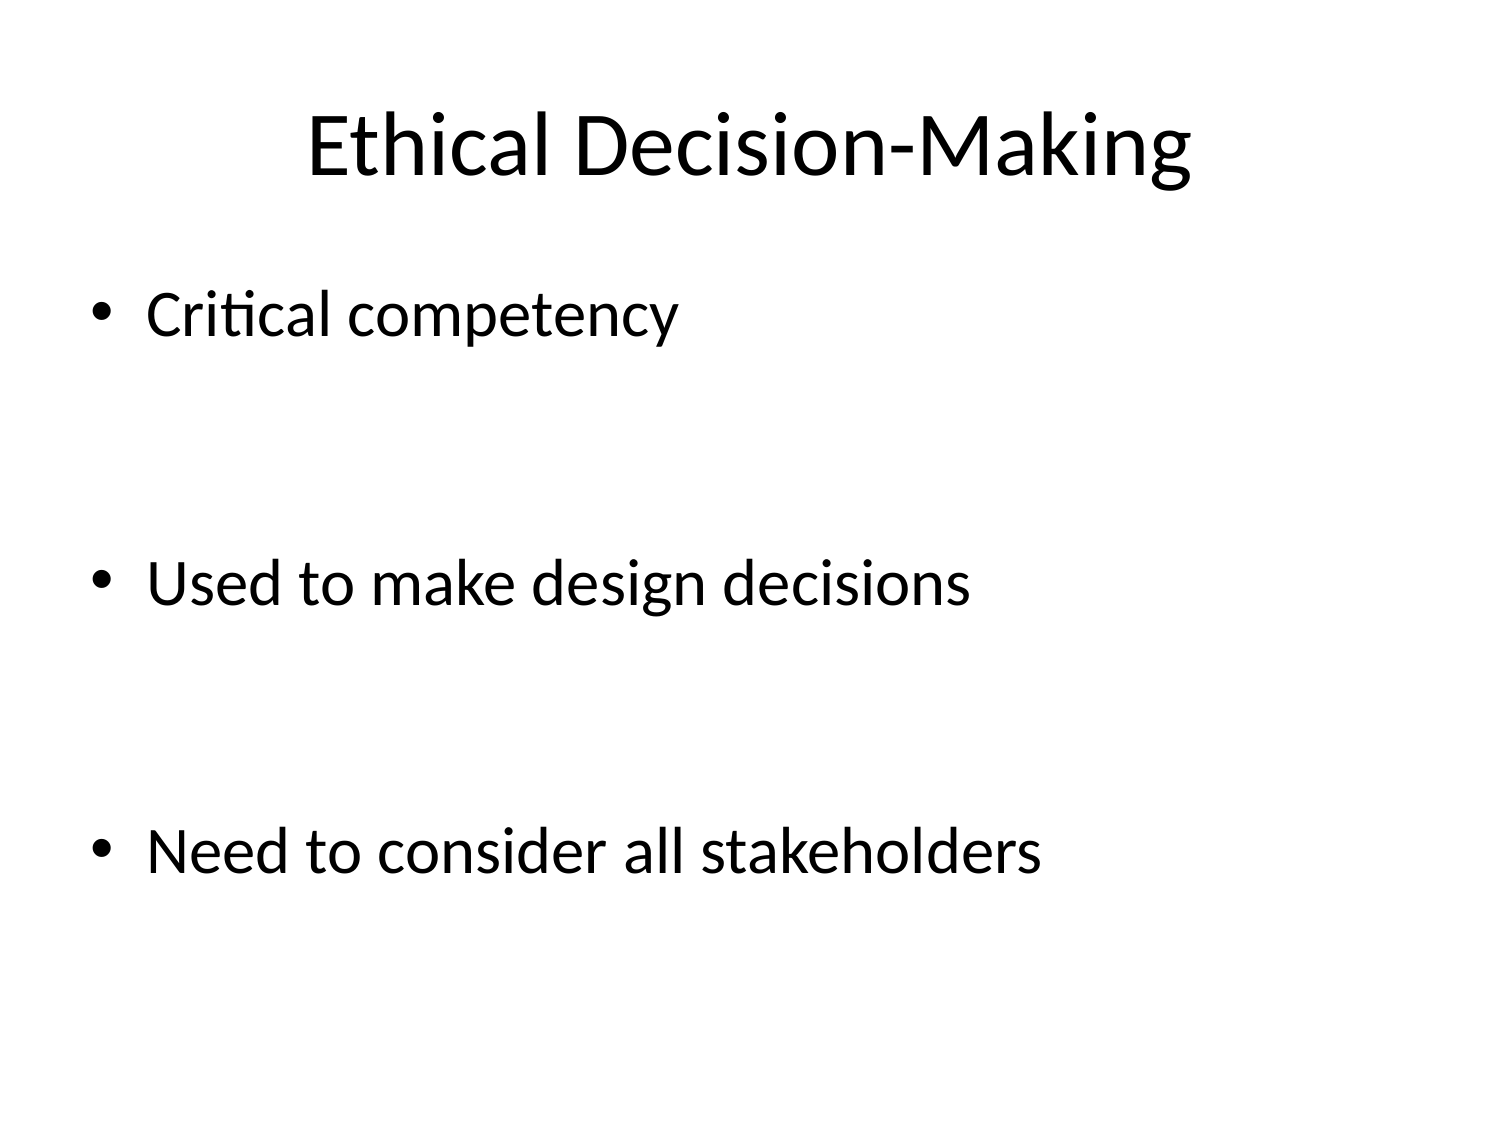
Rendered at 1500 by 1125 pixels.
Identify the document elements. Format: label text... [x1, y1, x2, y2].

title Ethical Decision-Making [75, 45, 1425, 233]
list Critical competency Used to make design decisions Need to consider all stakeholders [75, 262, 1425, 1005]
